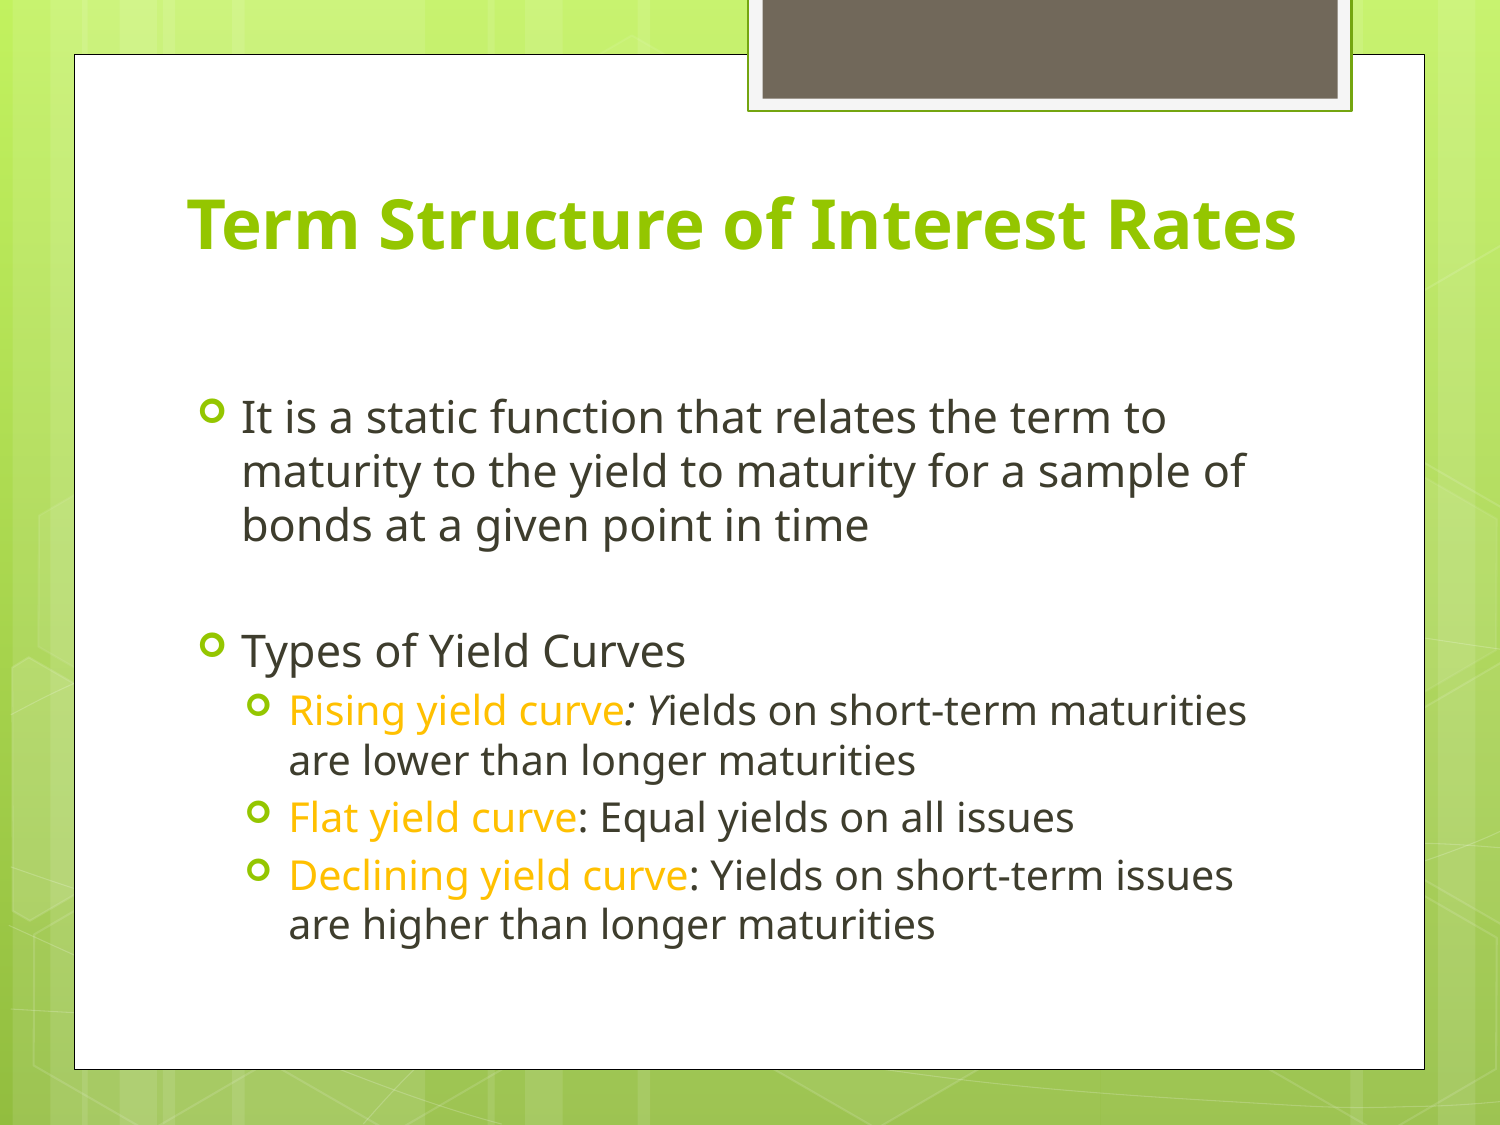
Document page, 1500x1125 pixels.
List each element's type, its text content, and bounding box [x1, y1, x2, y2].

list It is a static function that relates the term to maturity to the yield to maturity for a sample of bonds at a given point in time Types of Yield Curves Rising yield curve: Yields on short-term maturities are lower than longer maturities Flat yield curve: Equal yields on all issues Declining yield curve: Yields on short-term issues are higher than longer maturities [171, 381, 1283, 957]
title Term Structure of Interest Rates [171, 168, 1324, 271]
